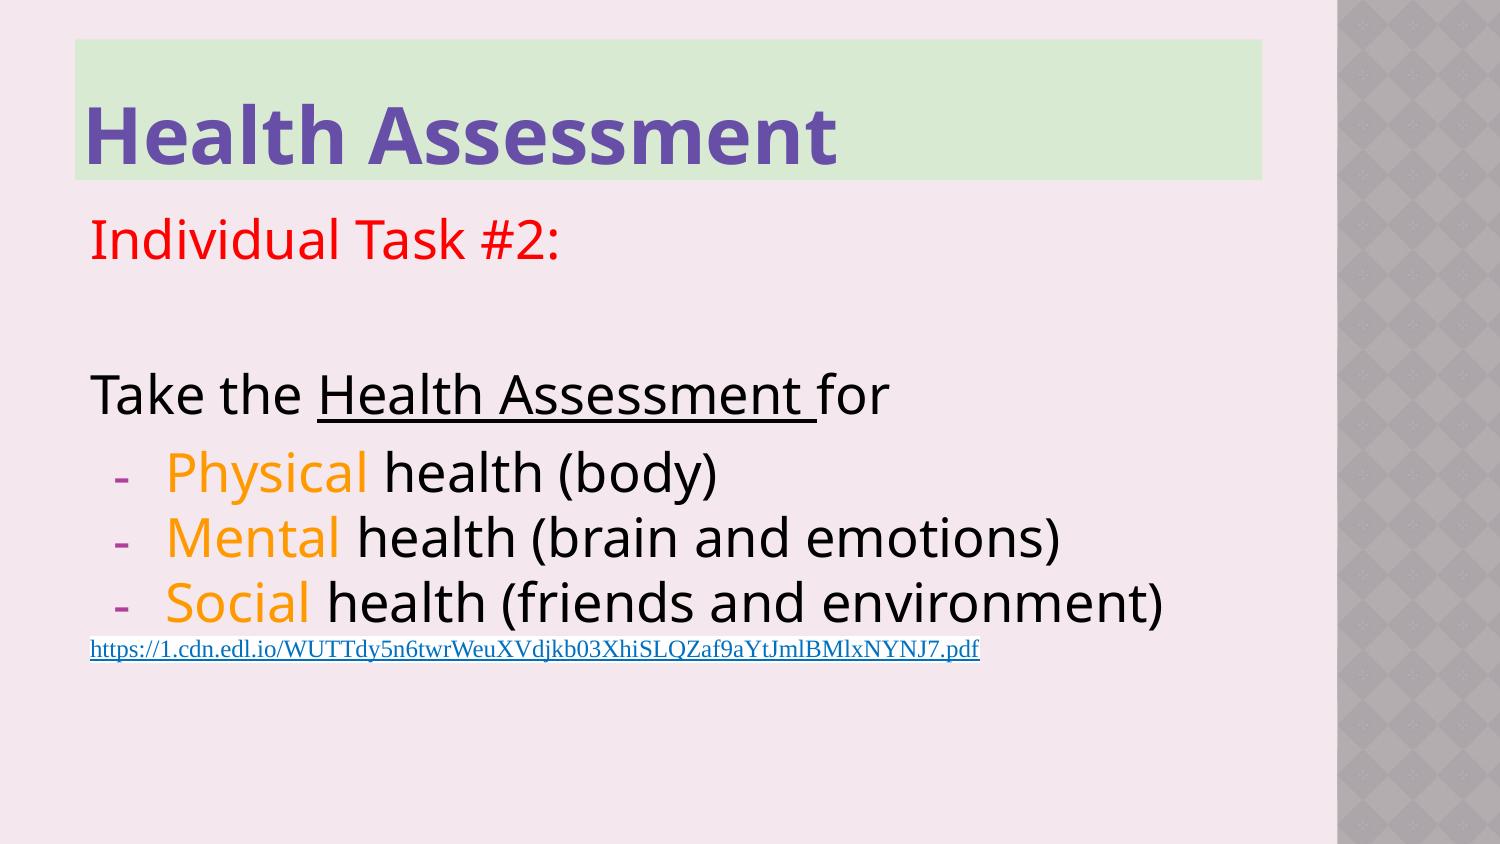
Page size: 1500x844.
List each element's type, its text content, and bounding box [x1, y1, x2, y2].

list Individual Task #2: Take the Health Assessment for Physical health (body) Mental health (brain and emotions) Social health (friends and environment) https://1.cdn.edl.io/WUTTdy5n6twrWeuXVdjkb03XhiSLQZaf9aYtJmlBMlxNYNJ7.pdf [75, 198, 1263, 795]
title Health Assessment [75, 39, 1263, 181]
